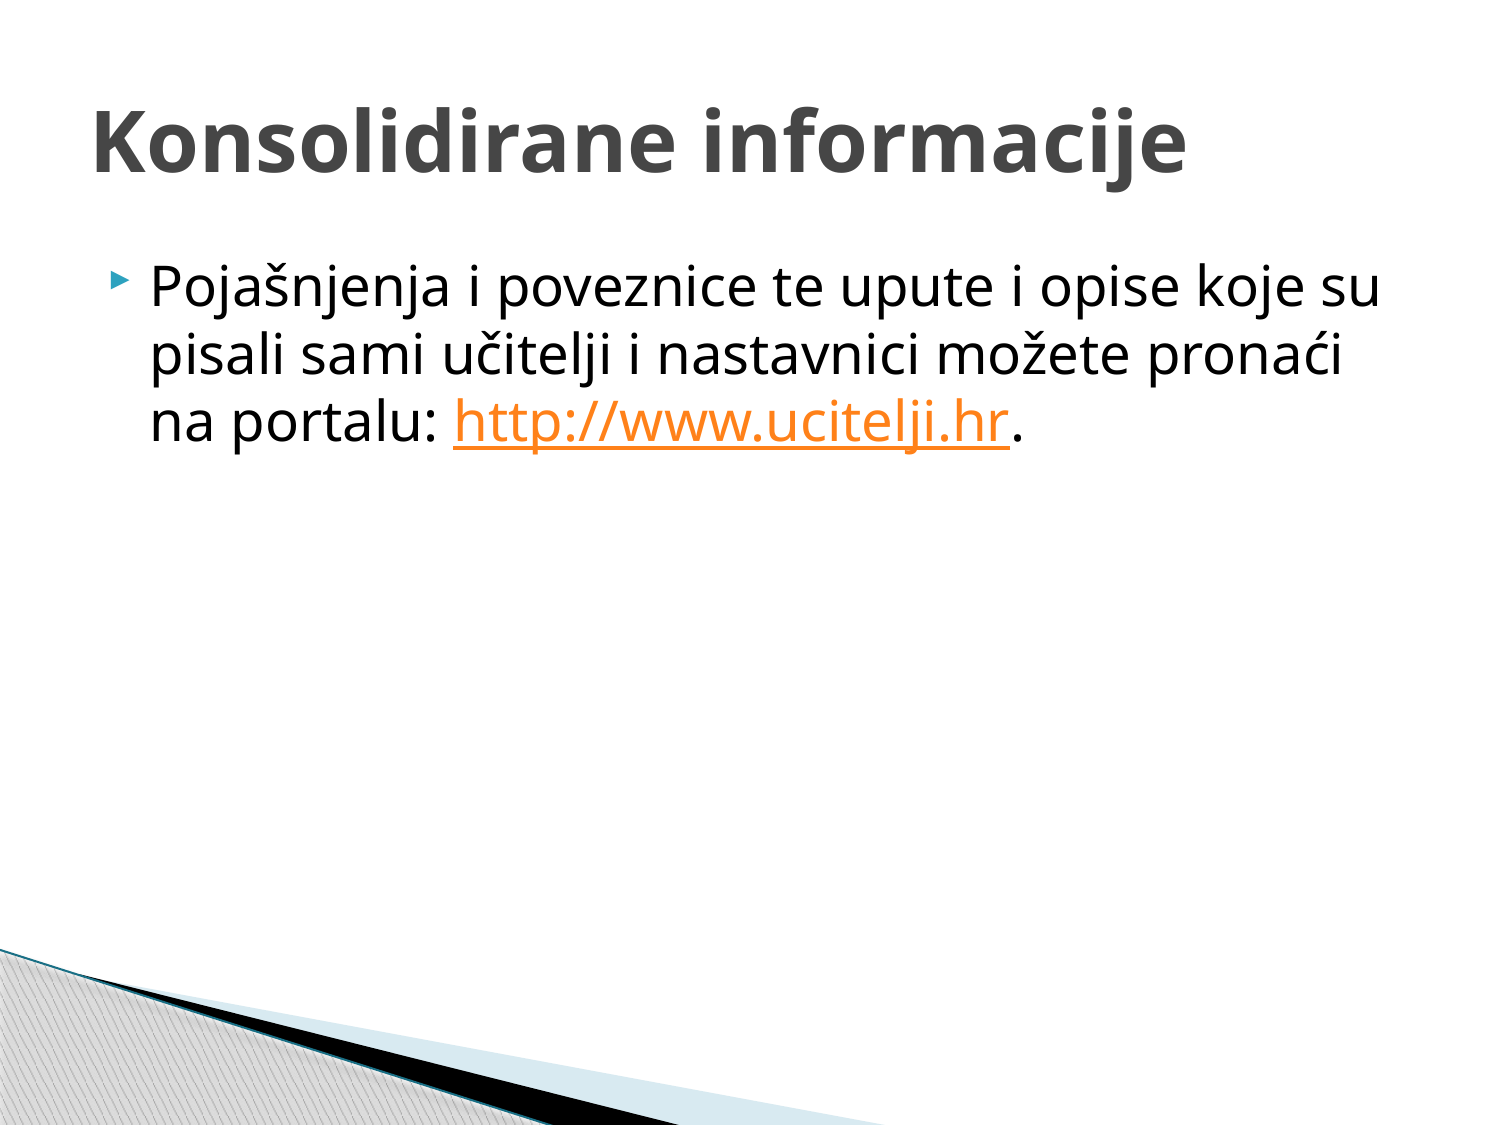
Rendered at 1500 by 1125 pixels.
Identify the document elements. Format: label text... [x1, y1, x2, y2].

title Konsolidirane informacije [75, 45, 1425, 233]
list Pojašnjenja i poveznice te upute i opise koje su pisali sami učitelji i nastavnici možete pronaći na portalu: http://www.ucitelji.hr. [75, 243, 1425, 986]
